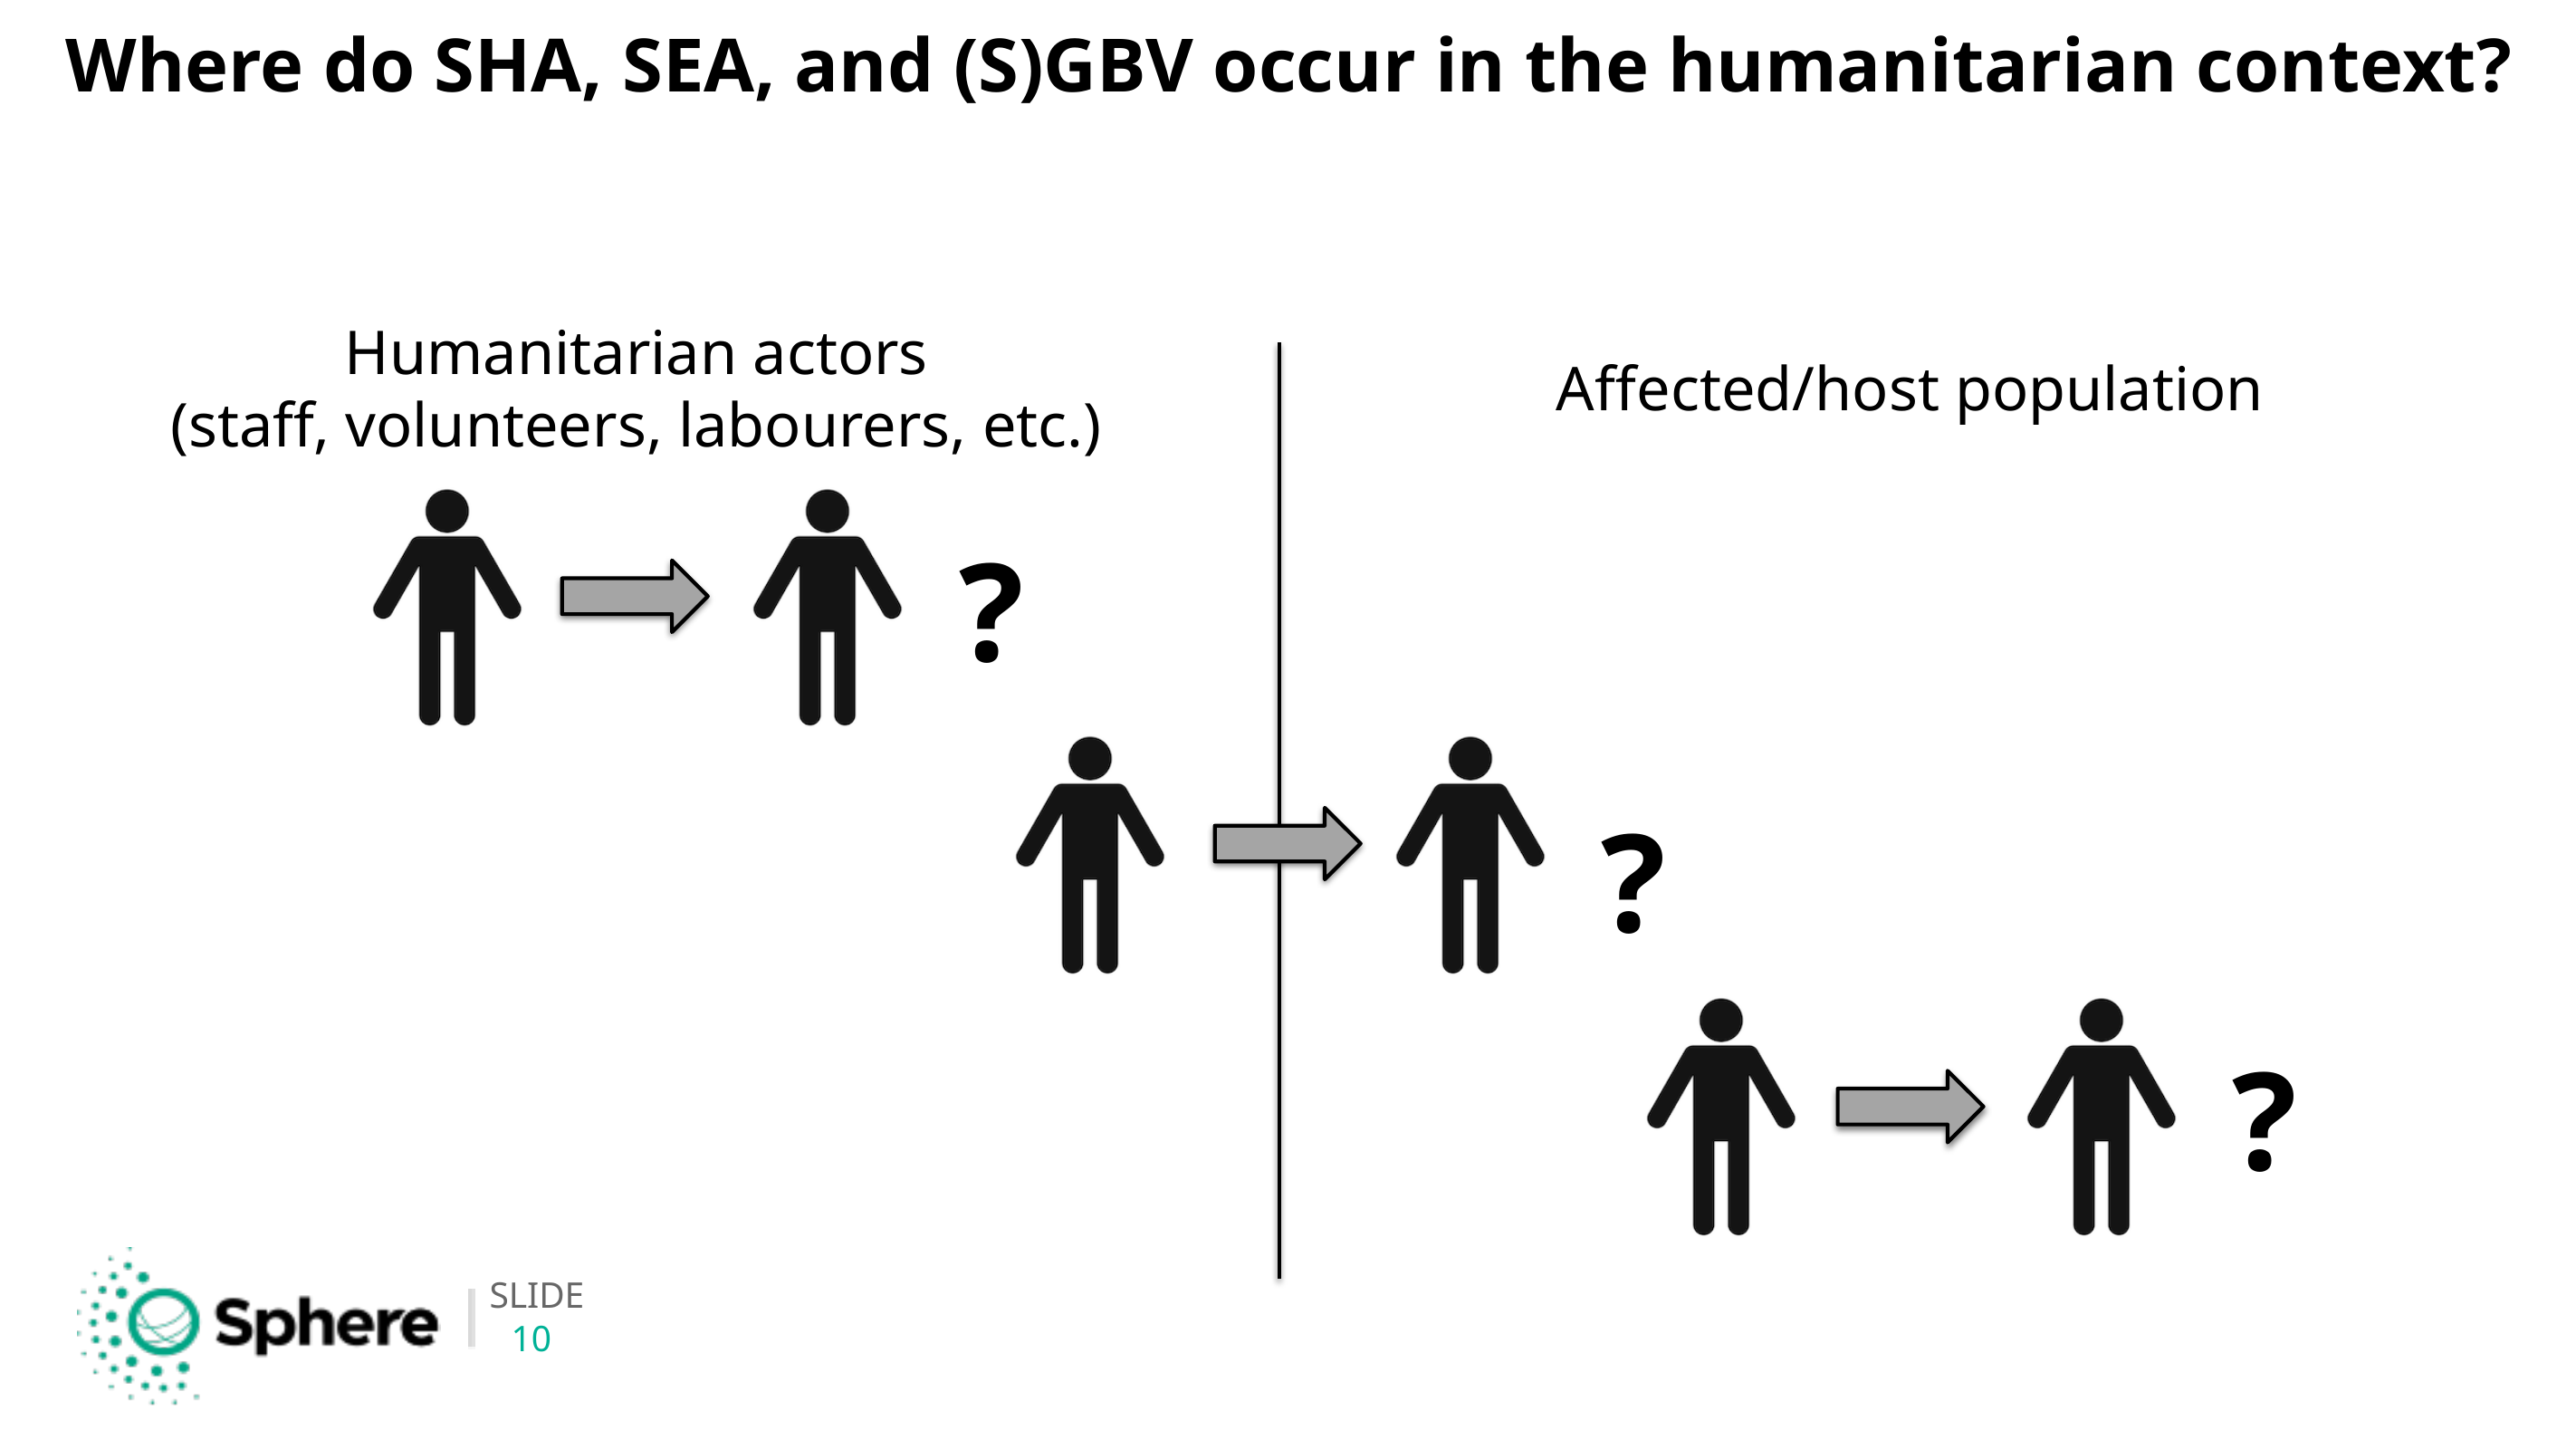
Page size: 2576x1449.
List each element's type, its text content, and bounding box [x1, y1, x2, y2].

text_box Humanitarian actors (staff, volunteers, labourers, etc.) [162, 306, 1111, 467]
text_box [1636, 985, 2312, 1249]
picture [468, 1289, 479, 1349]
text_box Affected/host population [1548, 342, 2273, 431]
slide_number 10 [503, 1308, 563, 1367]
picture [77, 1247, 441, 1407]
title Where do SHA, SEA, and (S)GBV occur in the humanitarian context? [57, 10, 2522, 179]
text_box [1005, 724, 1681, 987]
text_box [362, 476, 1039, 740]
